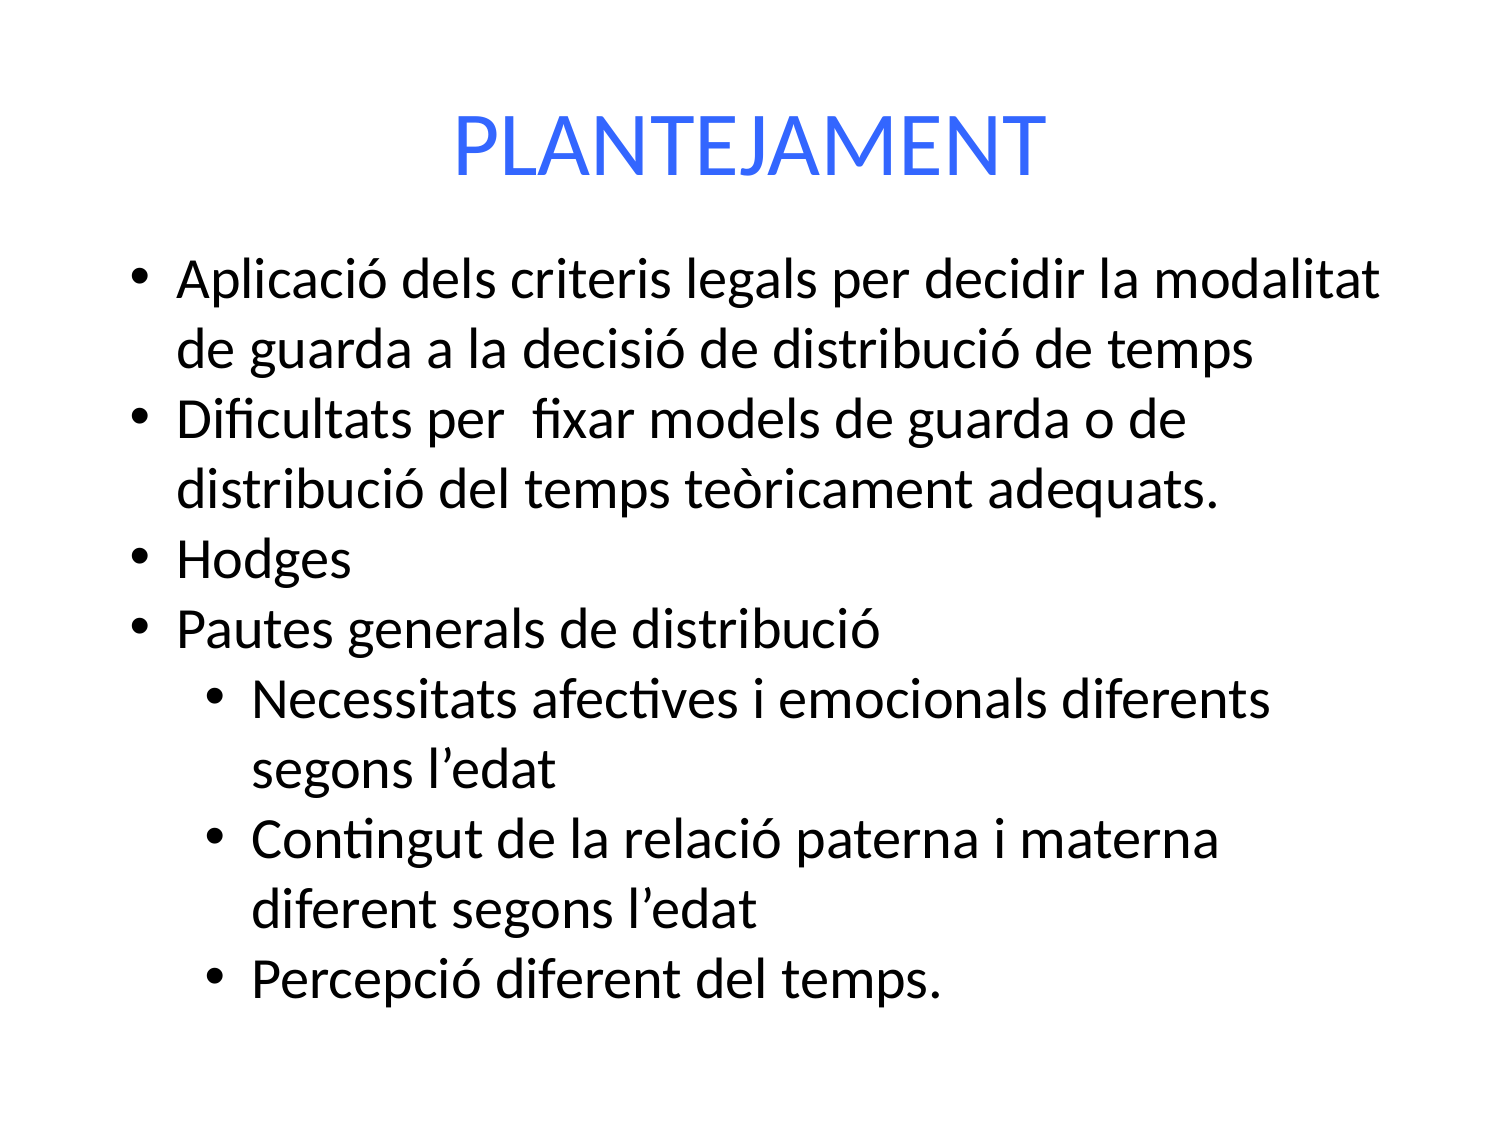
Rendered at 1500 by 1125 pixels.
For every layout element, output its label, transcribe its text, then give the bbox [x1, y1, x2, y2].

text_box Aplicació dels criteris legals per decidir la modalitat de guarda a la decisió de distribució de temps Dificultats per fixar models de guarda o de distribució del temps teòricament adequats. Hodges Pautes generals de distribució Necessitats afectives i emocionals diferents segons l’edat Contingut de la relació paterna i materna diferent segons l’edat Percepció diferent del temps. [114, 233, 1399, 1018]
title PLANTEJAMENT [75, 45, 1425, 233]
